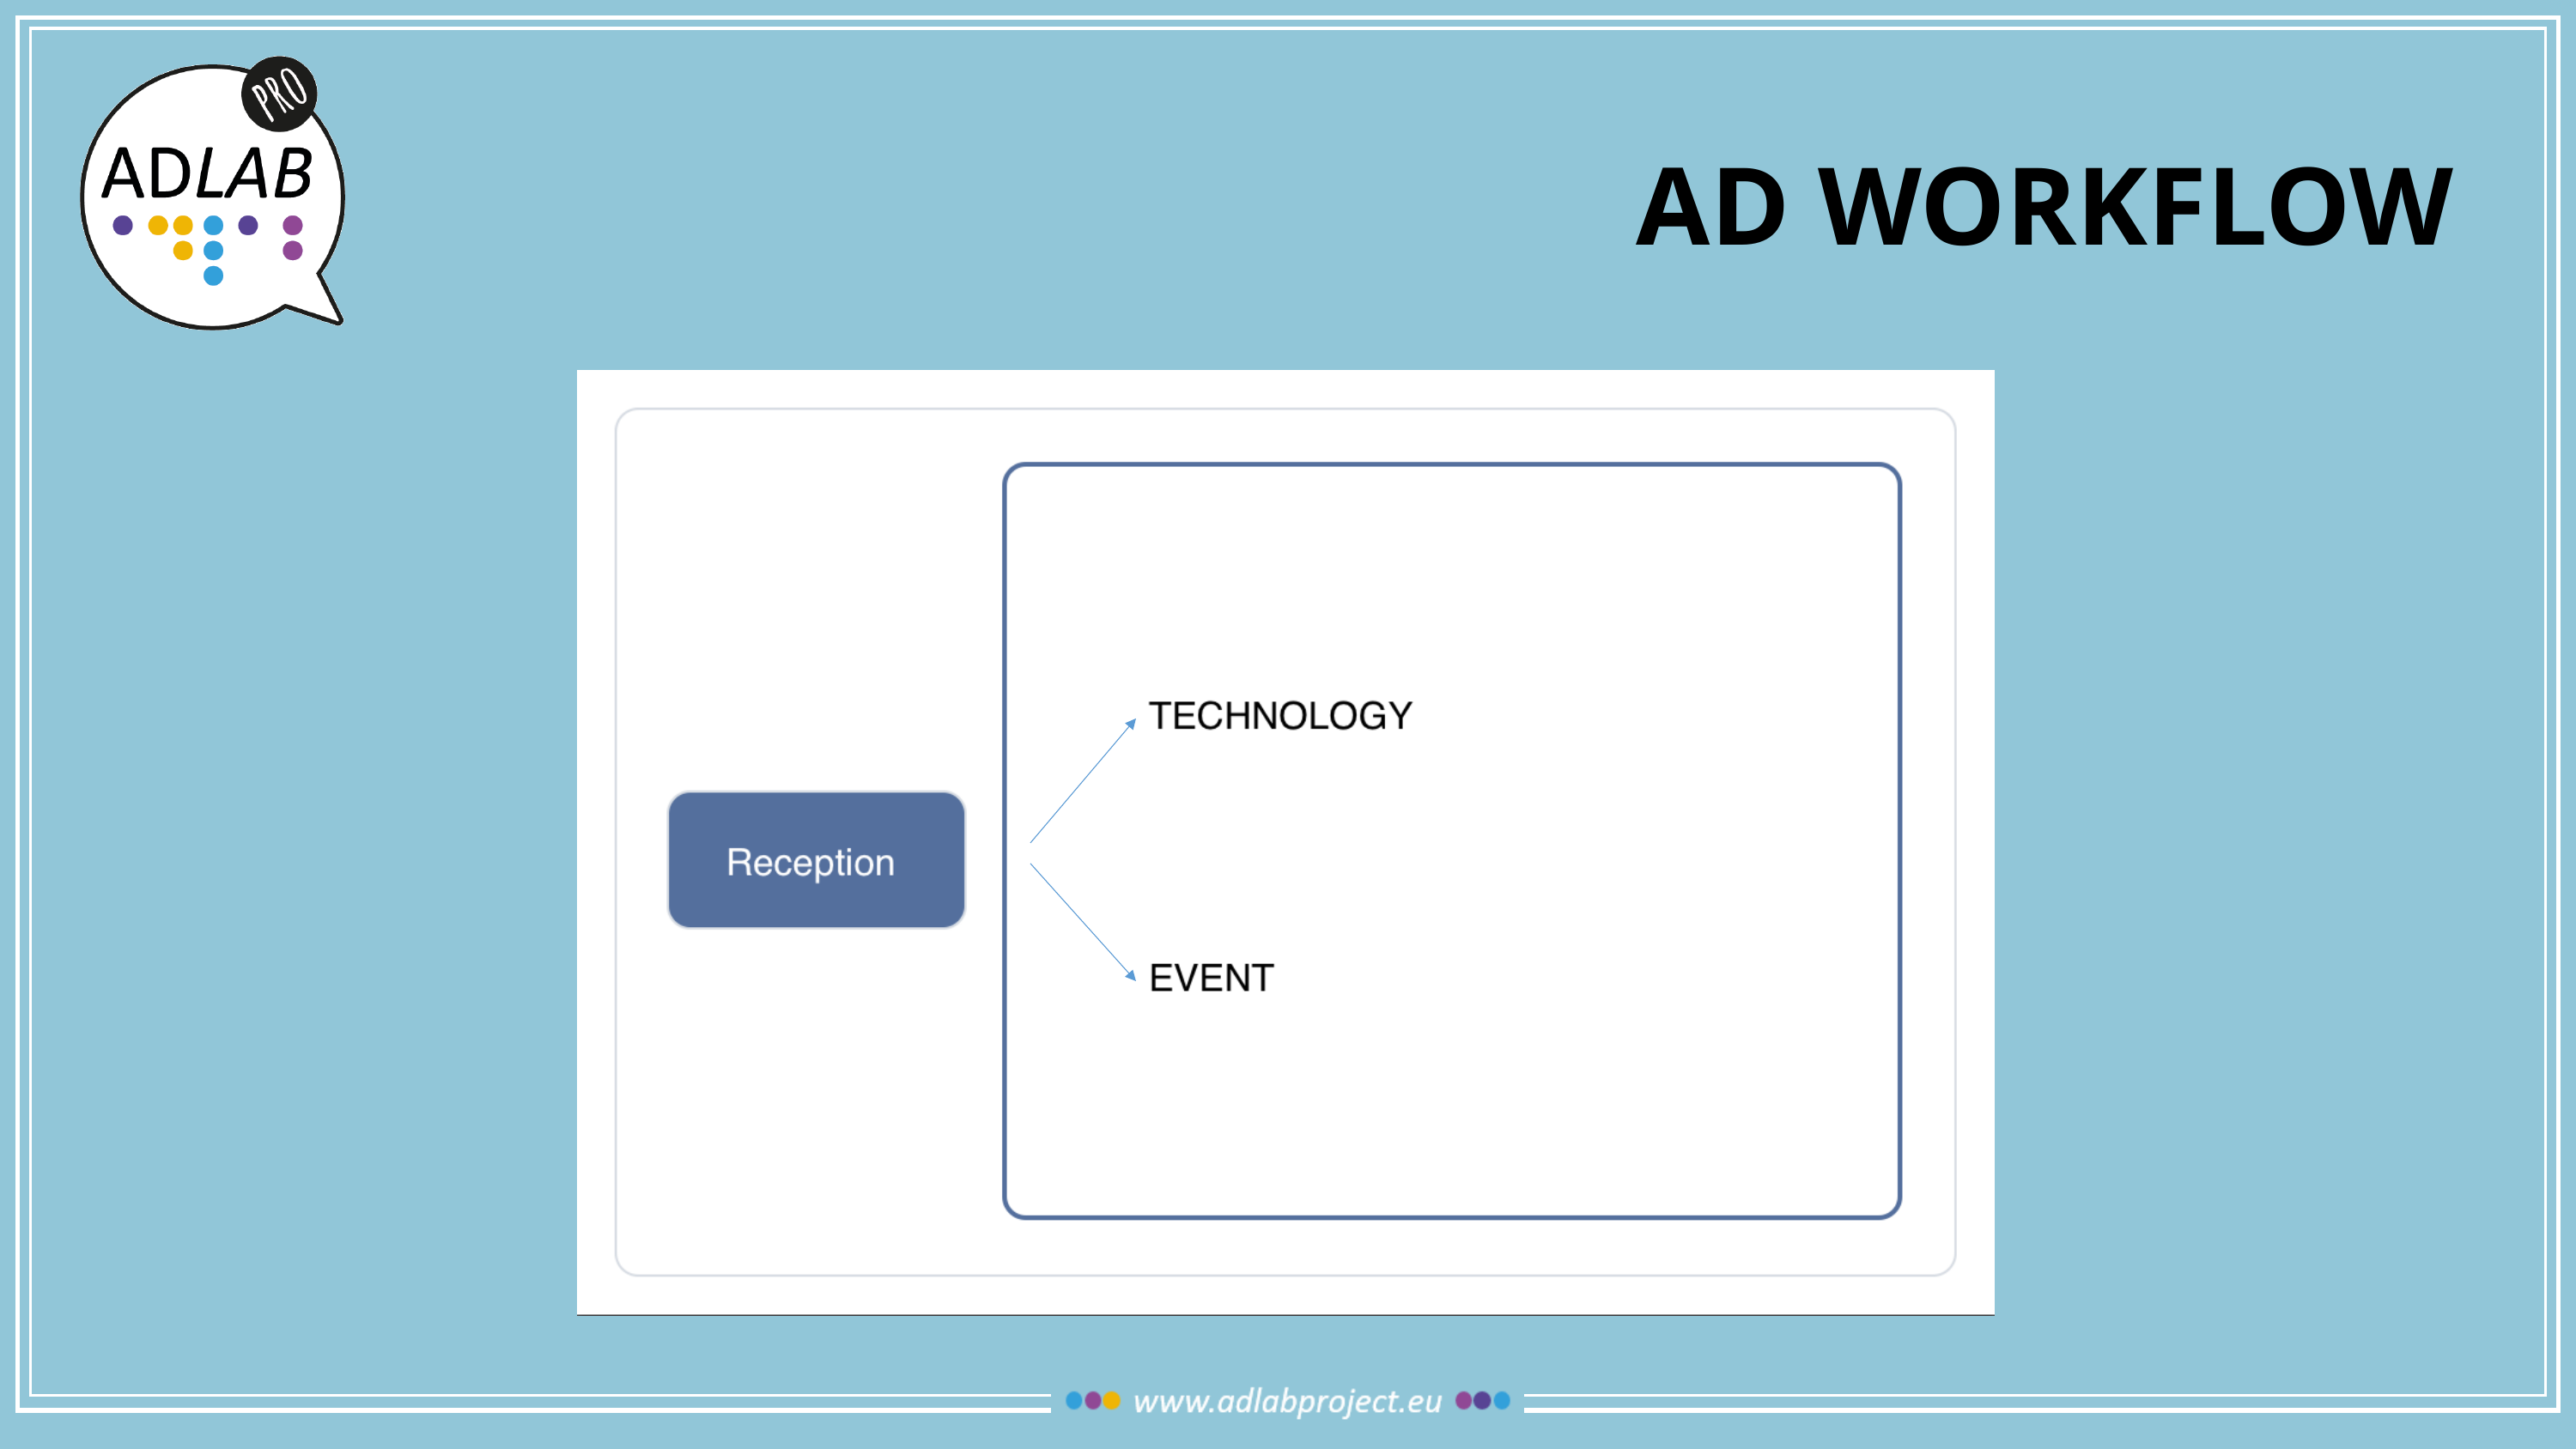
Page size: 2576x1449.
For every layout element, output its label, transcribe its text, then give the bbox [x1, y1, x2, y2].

picture [1051, 1378, 1524, 1429]
picture [72, 49, 353, 330]
title AD WORKFLOW [384, 70, 2467, 351]
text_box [1030, 718, 1136, 843]
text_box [1030, 863, 1136, 981]
picture [577, 370, 1995, 1316]
